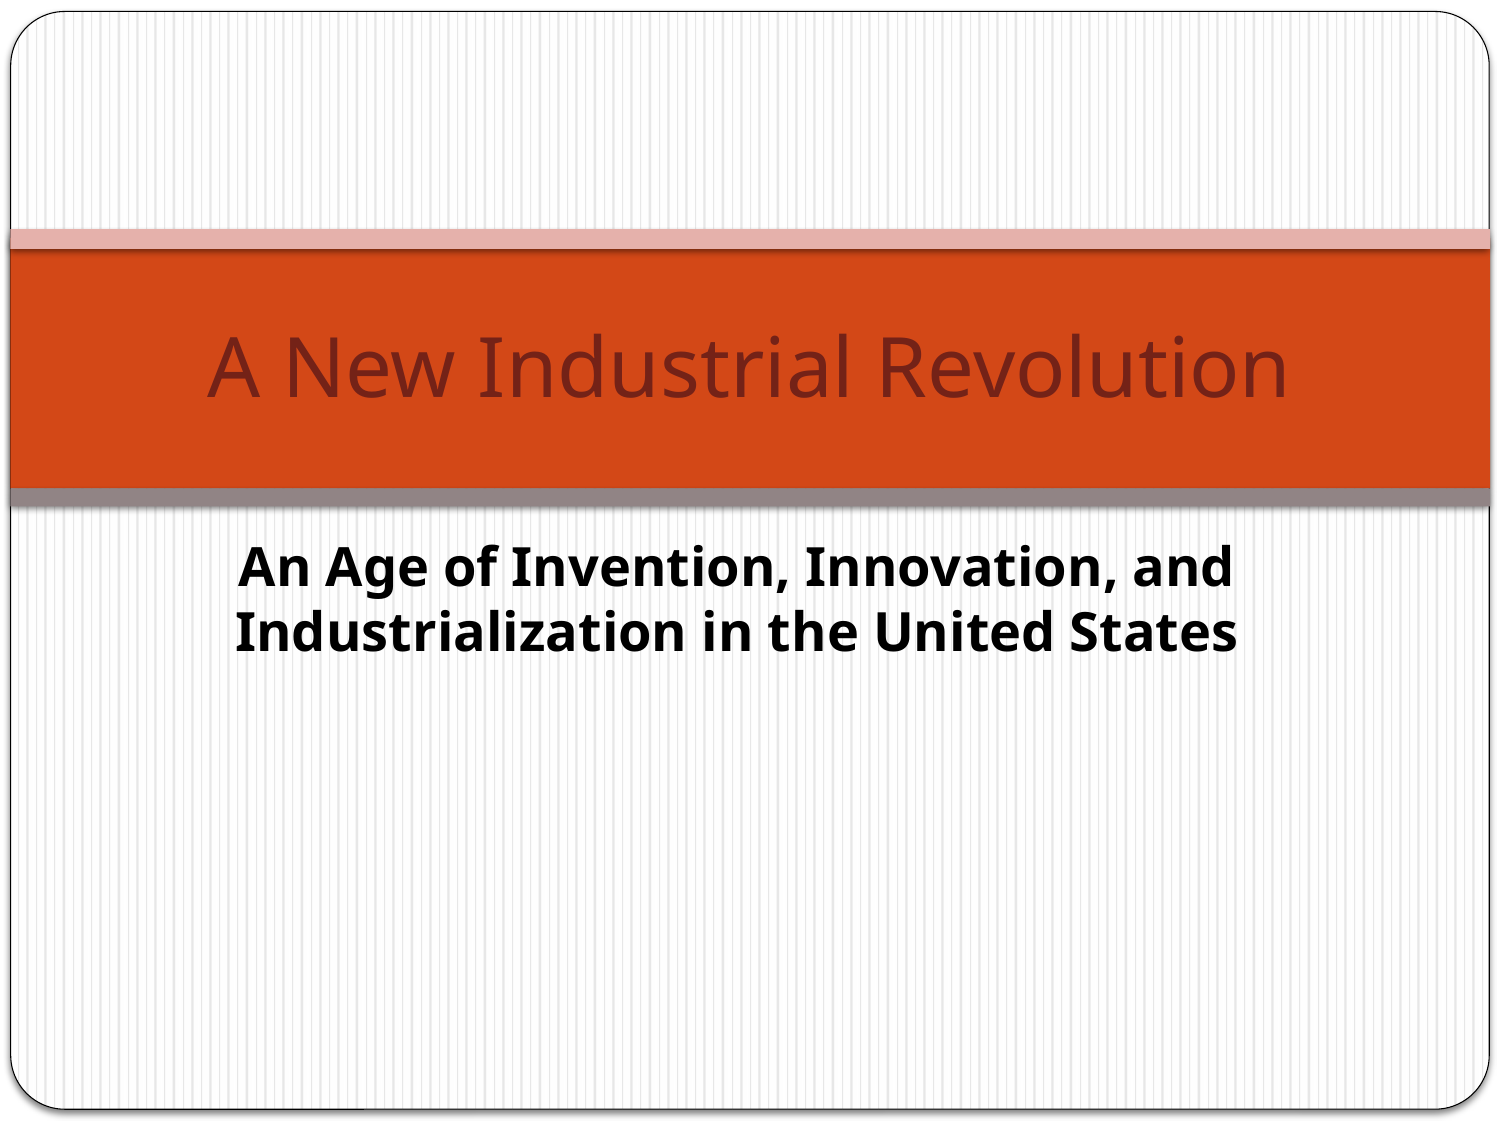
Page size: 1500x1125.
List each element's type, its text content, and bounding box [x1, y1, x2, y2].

title A New Industrial Revolution [75, 247, 1425, 489]
subtitle An Age of Invention, Innovation, and Industrialization in the United States [212, 525, 1263, 788]
